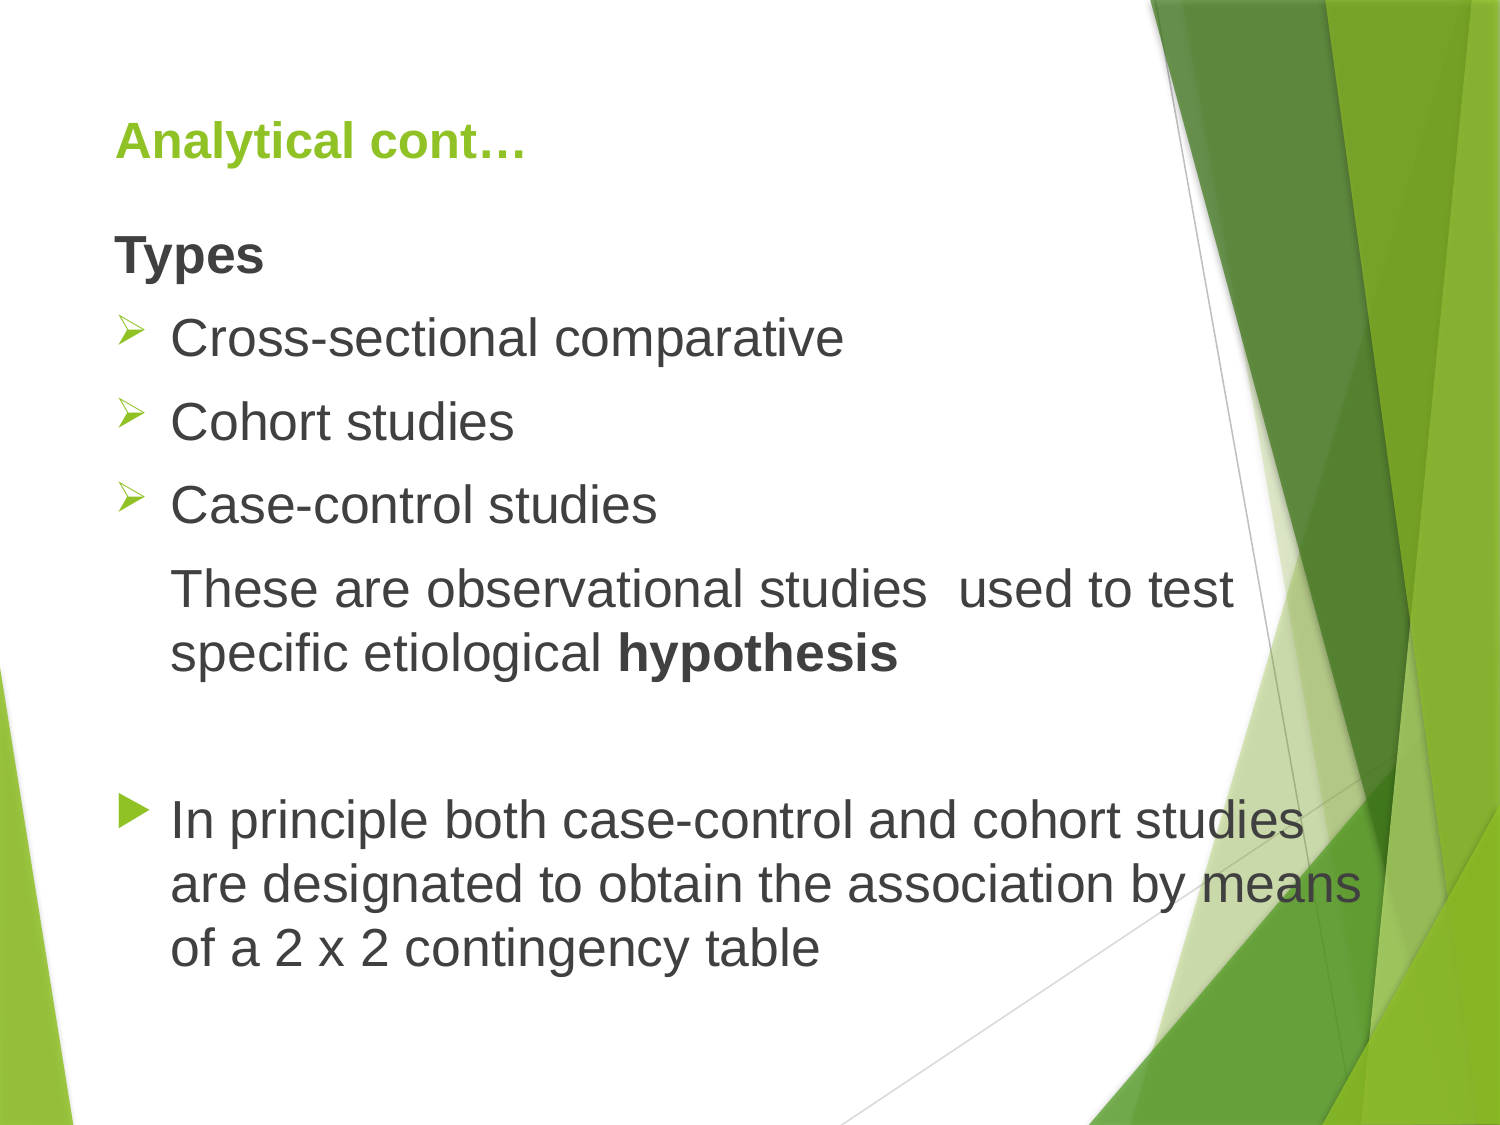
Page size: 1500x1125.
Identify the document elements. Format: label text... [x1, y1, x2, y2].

list Types Cross-sectional comparative Cohort studies Case-control studies These are observational studies used to test specific etiological hypothesis In principle both case-control and cohort studies are designated to obtain the association by means of a 2 x 2 contingency table [99, 212, 1400, 991]
title Analytical cont… [99, 99, 1400, 212]
